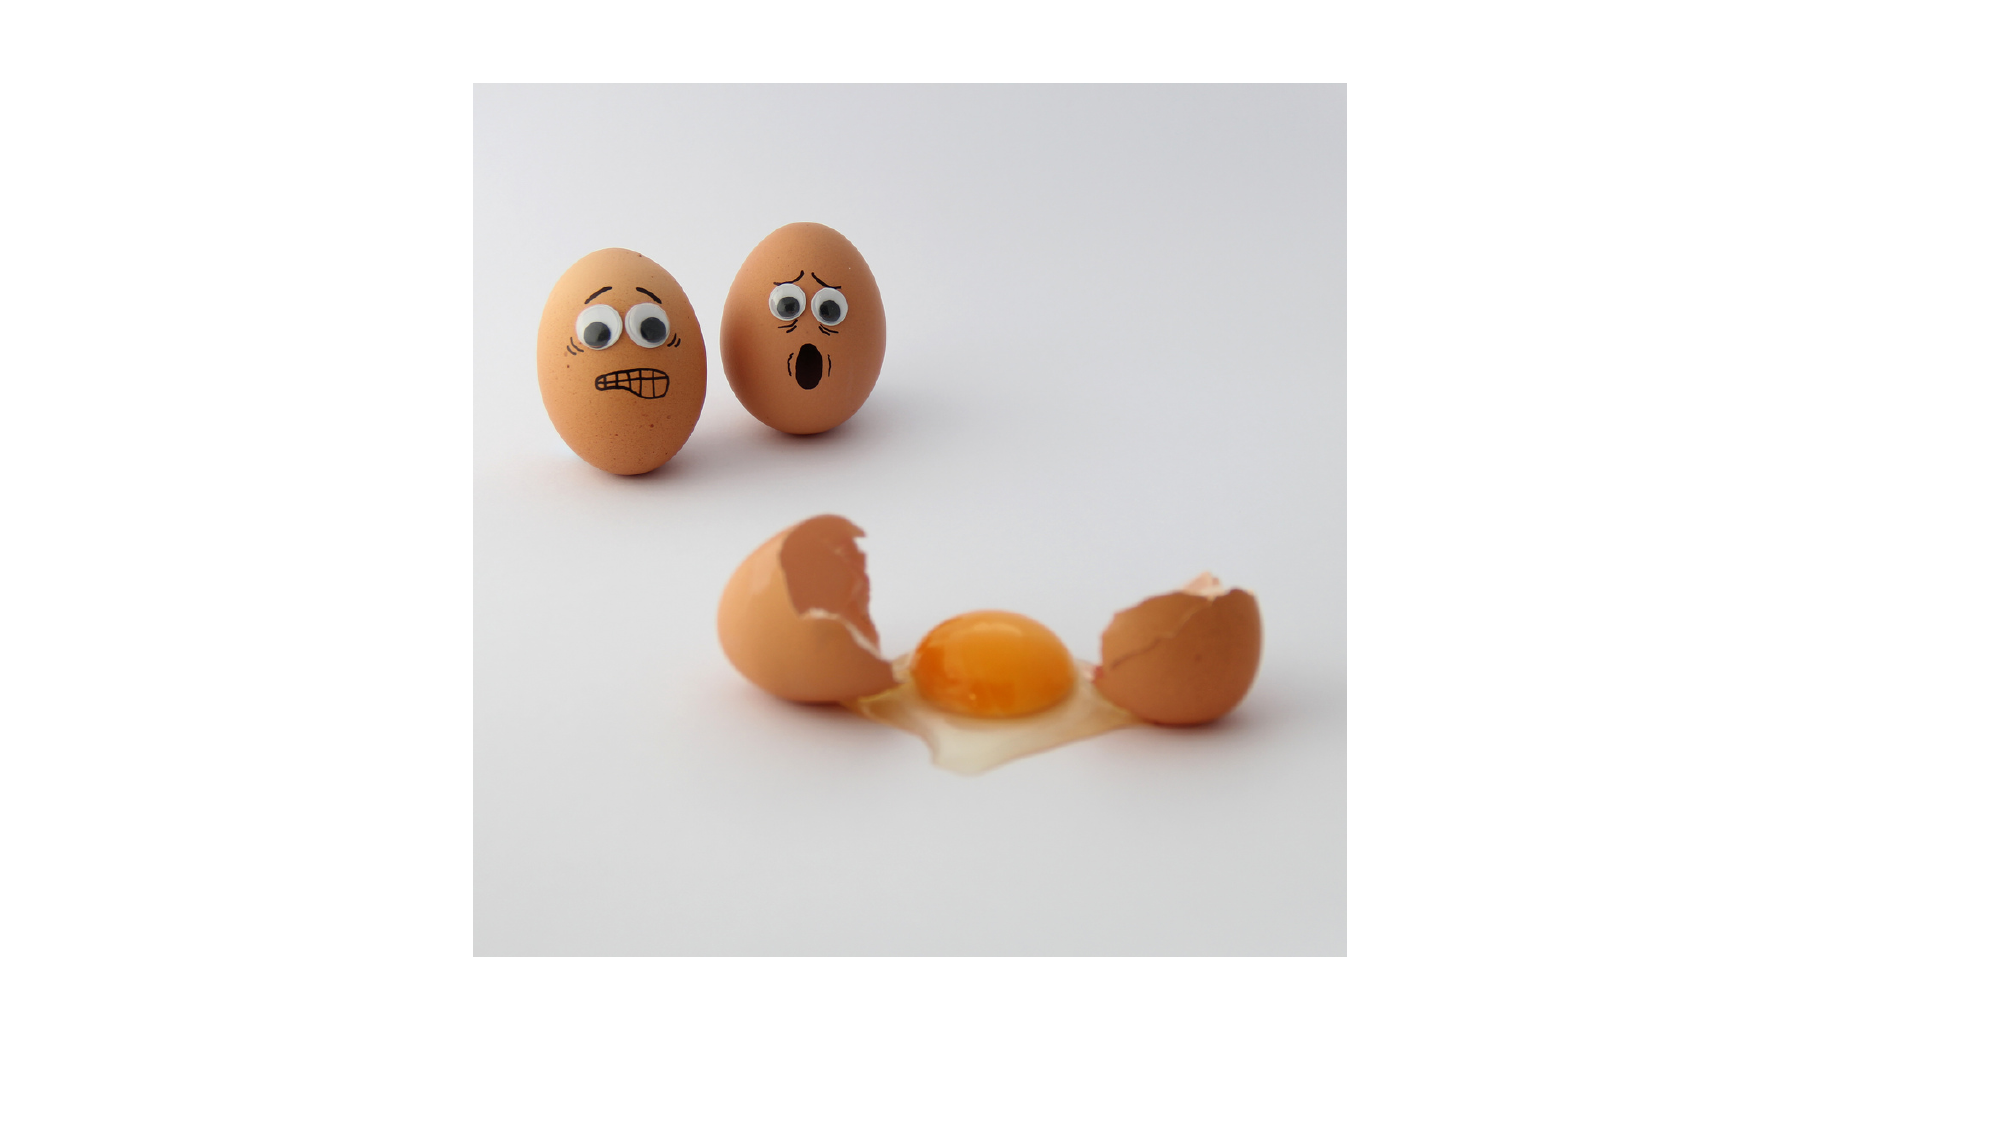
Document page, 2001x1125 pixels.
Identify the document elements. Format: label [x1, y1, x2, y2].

picture [473, 83, 1347, 957]
